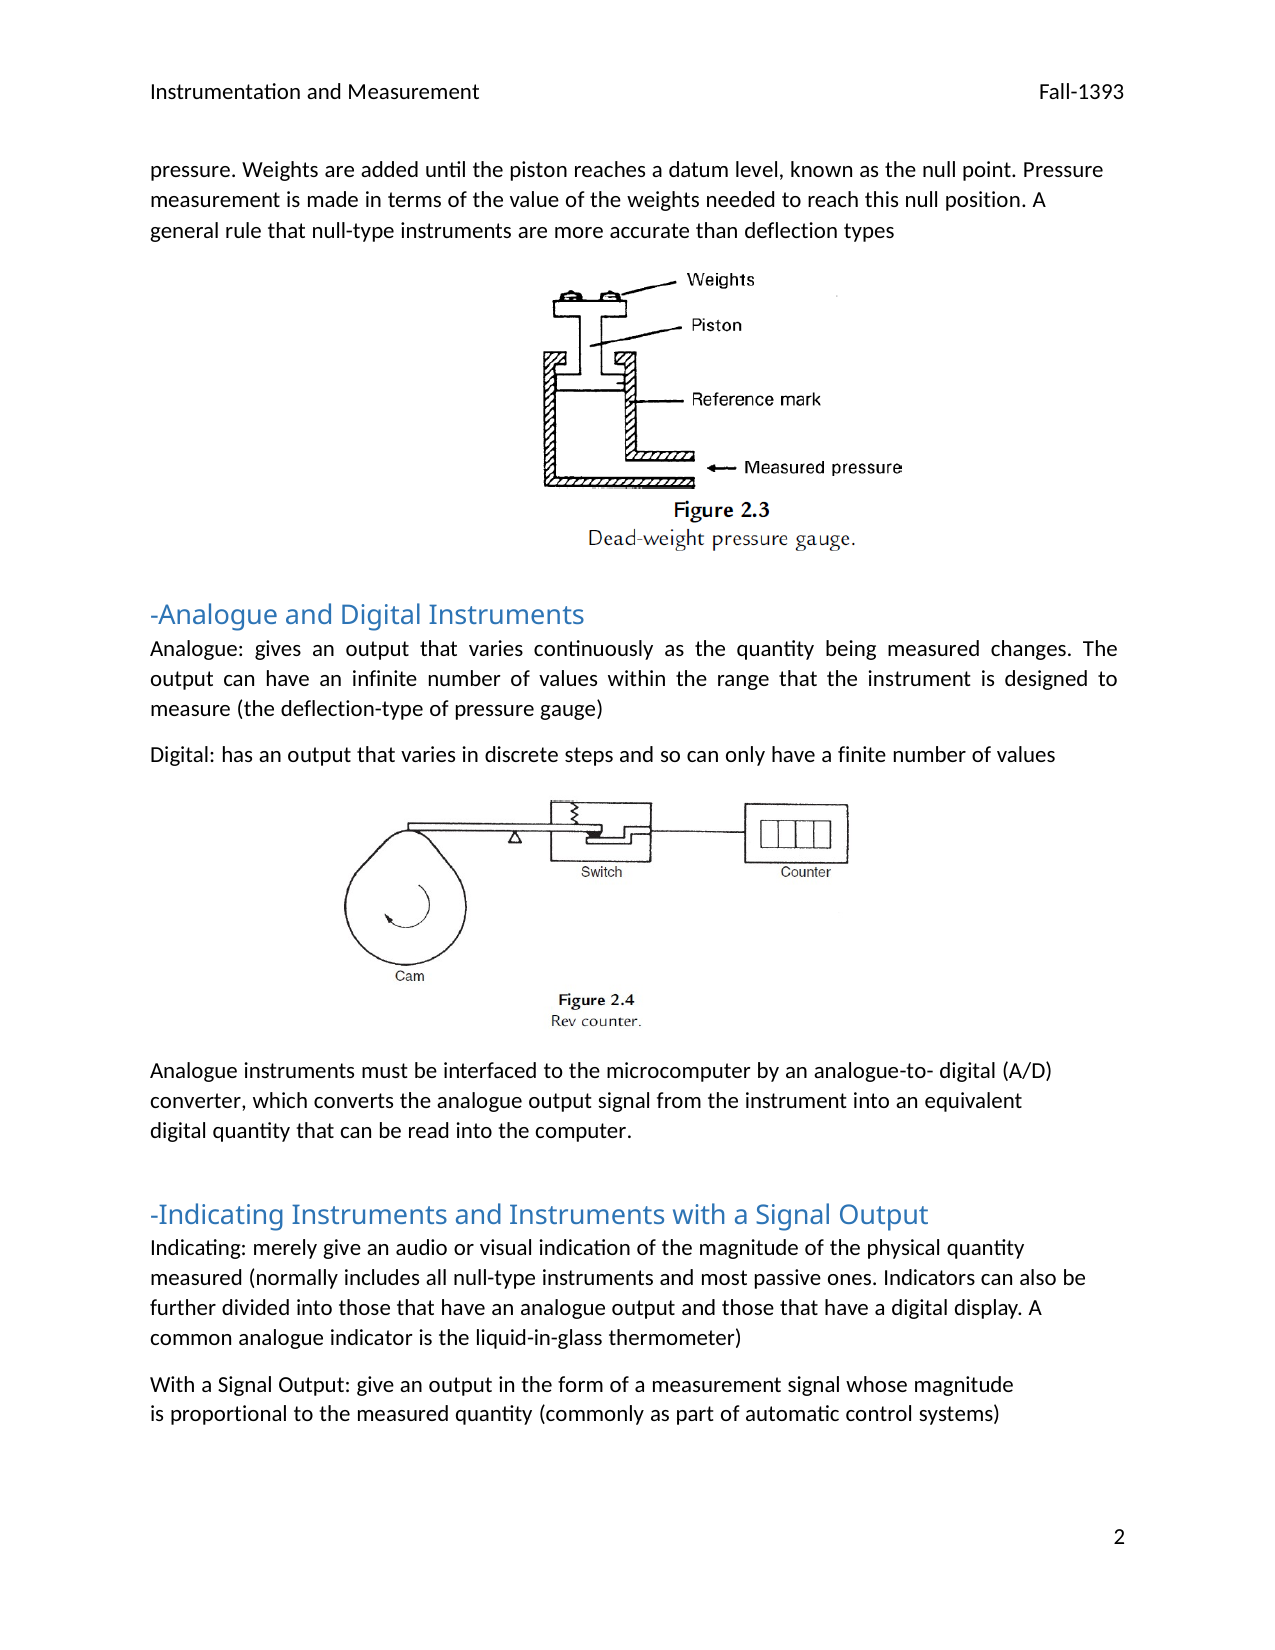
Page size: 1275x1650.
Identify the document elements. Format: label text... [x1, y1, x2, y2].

text_box Analogue instruments must be interfaced to the microcomputer by an analogue-to- digital (A/D) converter, which converts the analogue output signal from the instrument into an equivalent digital quantity that can be read into the computer. -Indicating Instruments and Instruments with a Signal Output Indicating: merely give an audio or visual indication of the magnitude of the physical quantity measured (normally includes all null-type instruments and most passive ones. Indicators can also be further divided into those that have an analogue output and those that have a digital display. A common analogue indicator is the liquid-in-glass thermometer) With a Signal Output: give an output in the form of a measurement signal whose magnitude is proportional to the measured quantity (commonly as part of automatic control systems) [147, 1053, 1118, 1427]
text_box -Analogue and Digital Instruments Analogue: gives an output that varies continuously as the quantity being measured changes. The output can have an infinite number of values within the range that the instrument is designed to measure (the deflection-type of pressure gauge) Digital: has an output that varies in discrete steps and so can only have a finite number of values [147, 597, 1119, 768]
slide_number 2 [1097, 1521, 1130, 1650]
text_box Fall-1393 [1037, 77, 1127, 105]
text_box Instrumentation and Measurement [147, 77, 482, 105]
text_box pressure. Weights are added until the piston reaches a datum level, known as the null point. Pressure measurement is made in terms of the value of the weights needed to reach this null position. A general rule that null-type instruments are more accurate than deflection types [147, 152, 1113, 243]
text_box [524, 263, 914, 562]
text_box [331, 784, 861, 1032]
